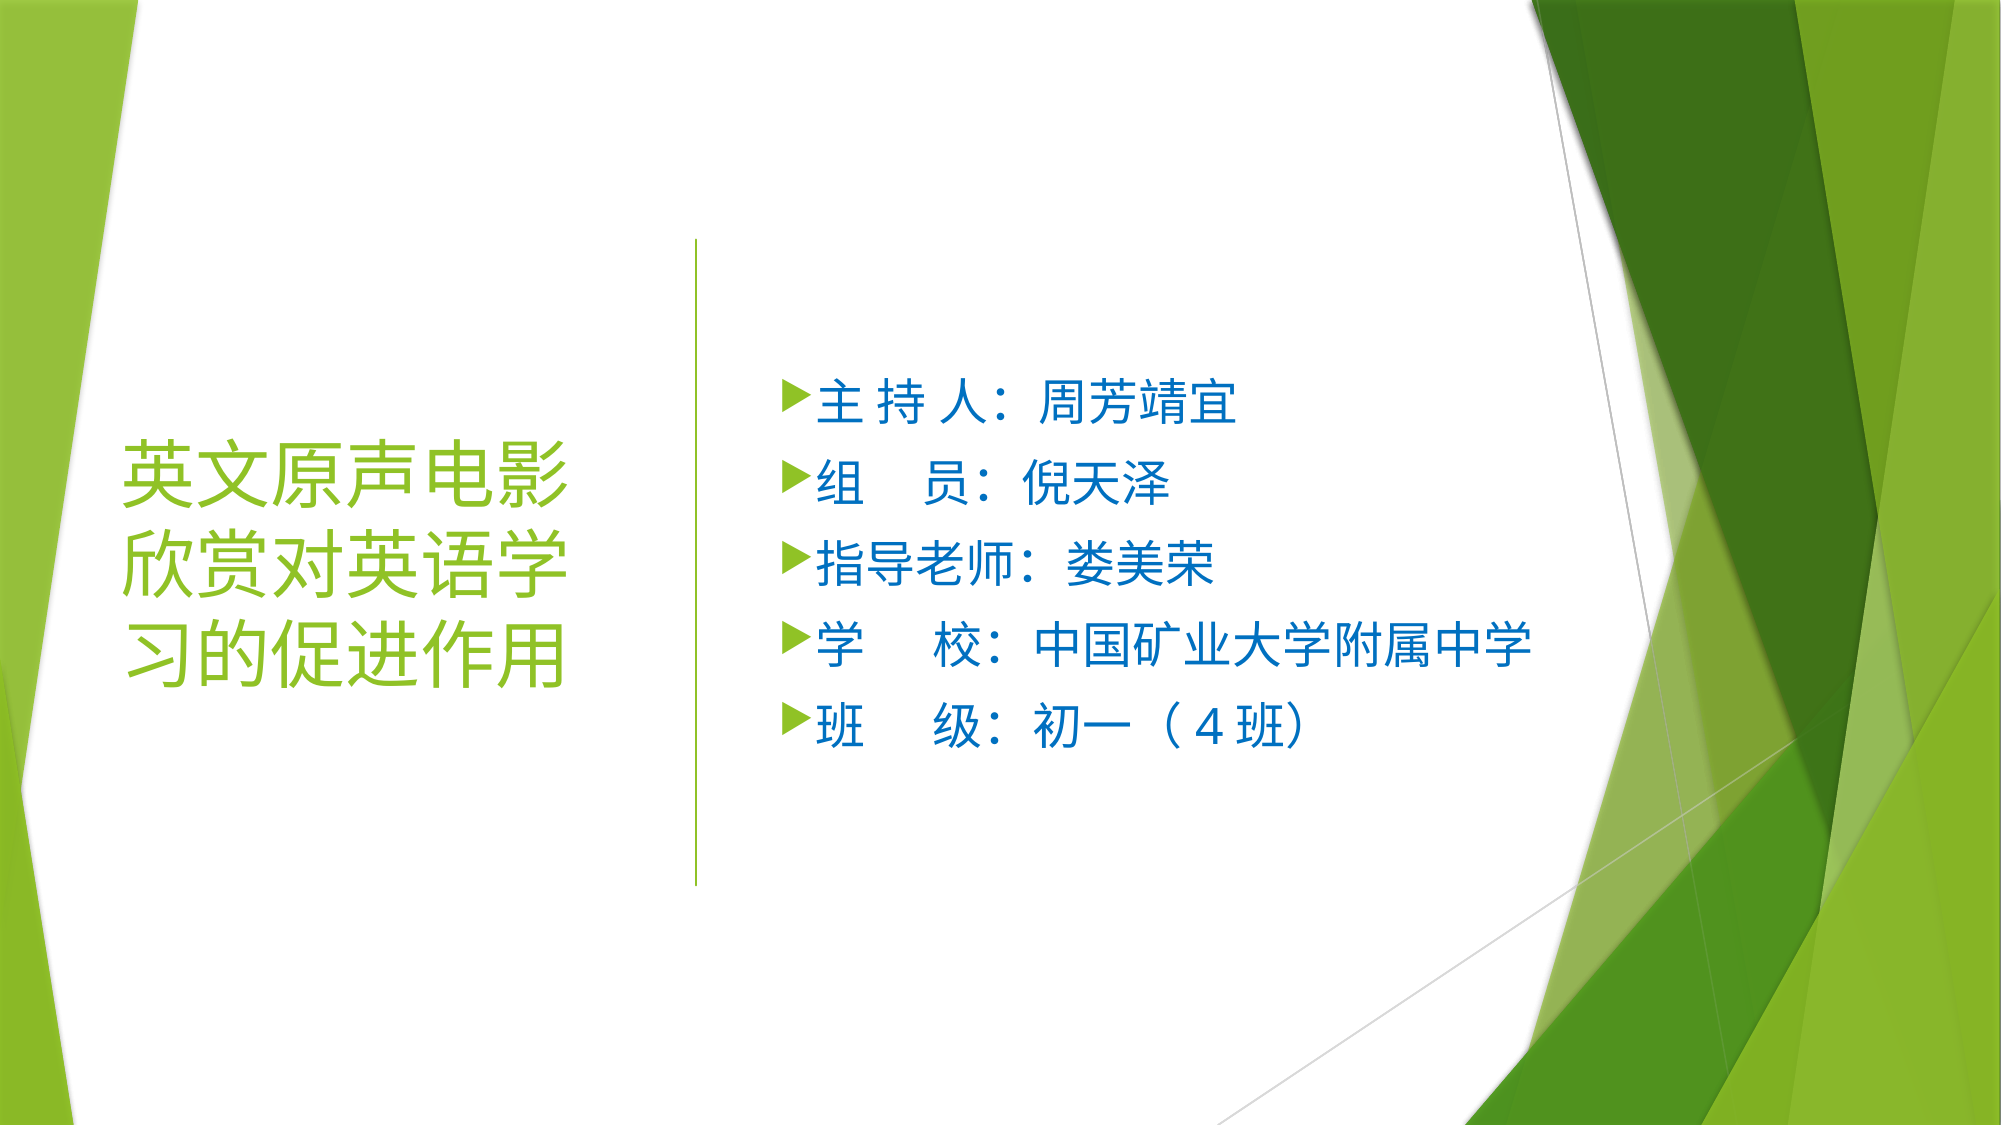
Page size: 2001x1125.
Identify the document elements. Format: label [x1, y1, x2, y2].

text_box [0, 0, 2000, 1125]
